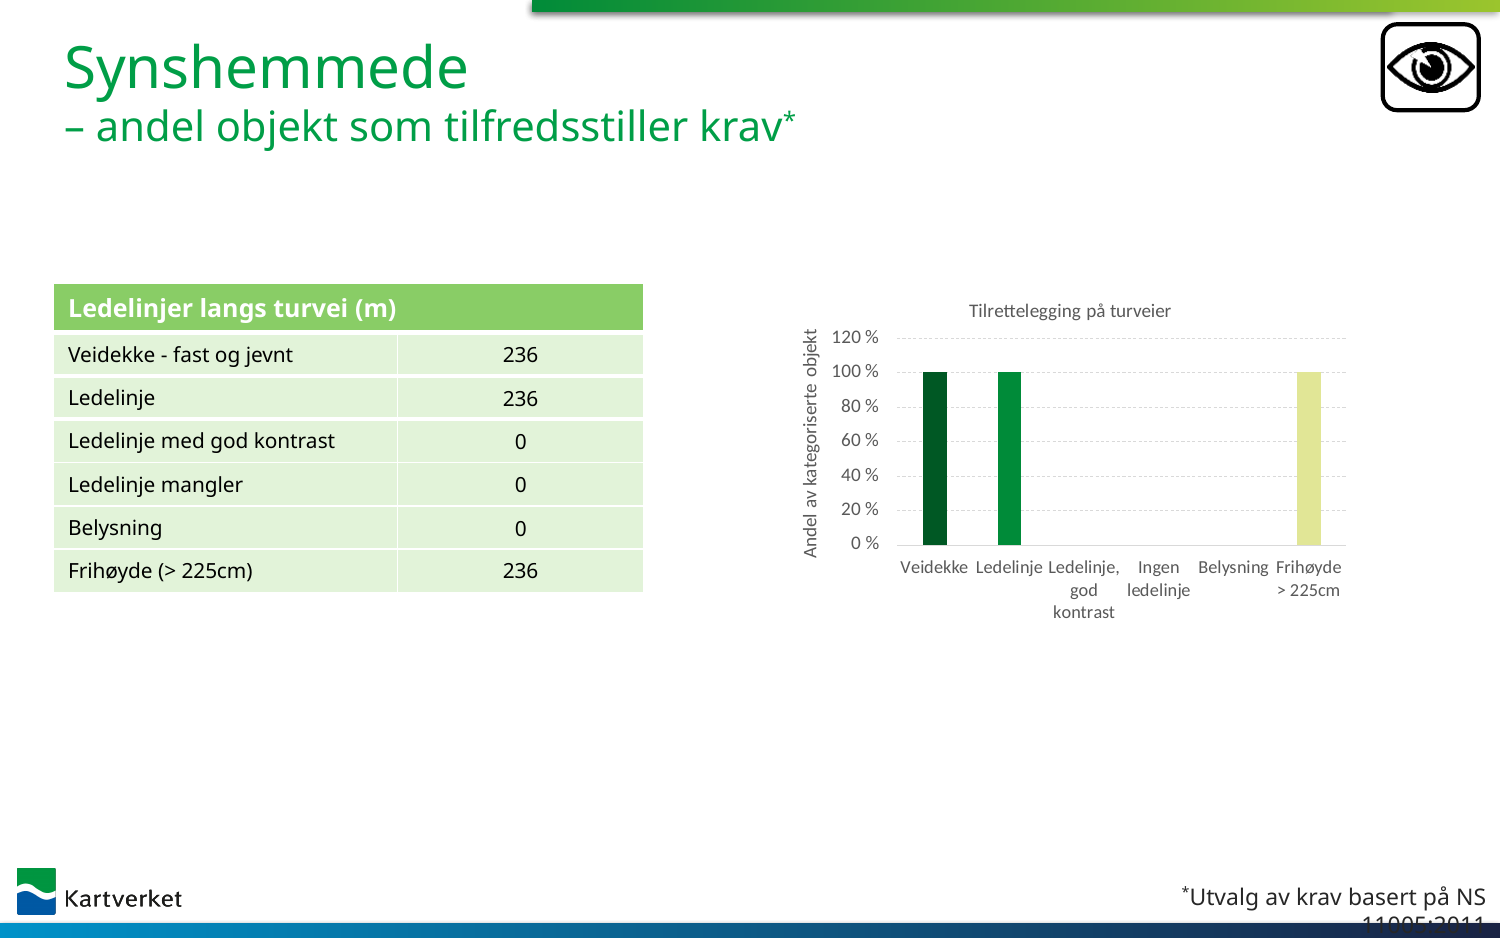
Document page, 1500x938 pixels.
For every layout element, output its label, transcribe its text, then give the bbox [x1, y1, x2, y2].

table_cell 236 [398, 335, 643, 374]
text_box Synshemmede – andel objekt som tilfredsstiller krav* [49, 24, 1431, 158]
table_cell 236 [398, 550, 643, 592]
table_cell Ledelinje med god kontrast [54, 421, 397, 462]
table_cell 0 [398, 507, 643, 548]
table_cell Belysning [54, 507, 397, 548]
table_cell Ledelinje [54, 378, 397, 417]
table_cell 0 [398, 421, 643, 462]
table_header Ledelinjer langs turvei (m) [54, 284, 643, 330]
table_cell 236 [398, 378, 643, 417]
table_cell 0 [398, 463, 643, 505]
table_cell Frihøyde (> 225cm) [54, 550, 397, 592]
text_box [1382, 24, 1480, 111]
table_cell Veidekke - fast og jevnt [54, 335, 397, 374]
text_box *Utvalg av krav basert på NS 11005:2011 [1068, 873, 1500, 938]
table_cell Ledelinje mangler [54, 463, 397, 505]
picture [791, 291, 1349, 630]
